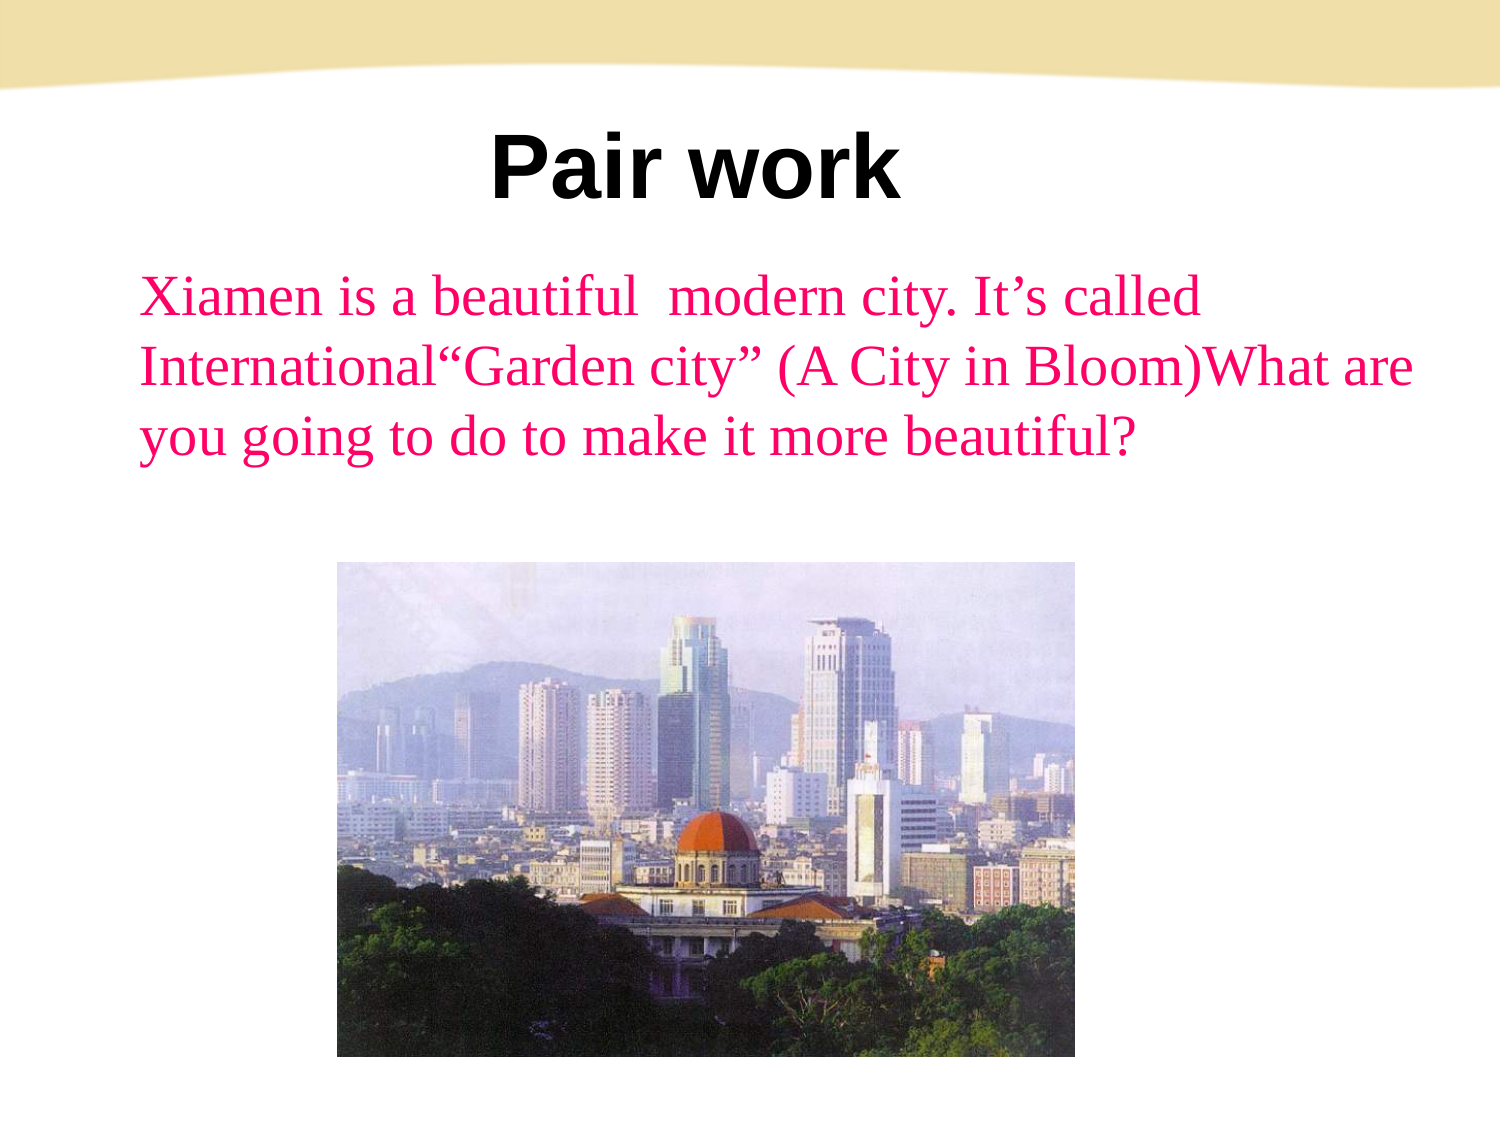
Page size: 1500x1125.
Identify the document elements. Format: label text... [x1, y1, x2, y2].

picture [0, 0, 1500, 1125]
text_box Xiamen is a beautiful modern city. It’s called International“Garden city” (A City in Bloom)What are you going to do to make it more beautiful? [125, 249, 1450, 475]
text_box Pair work [474, 99, 1288, 225]
